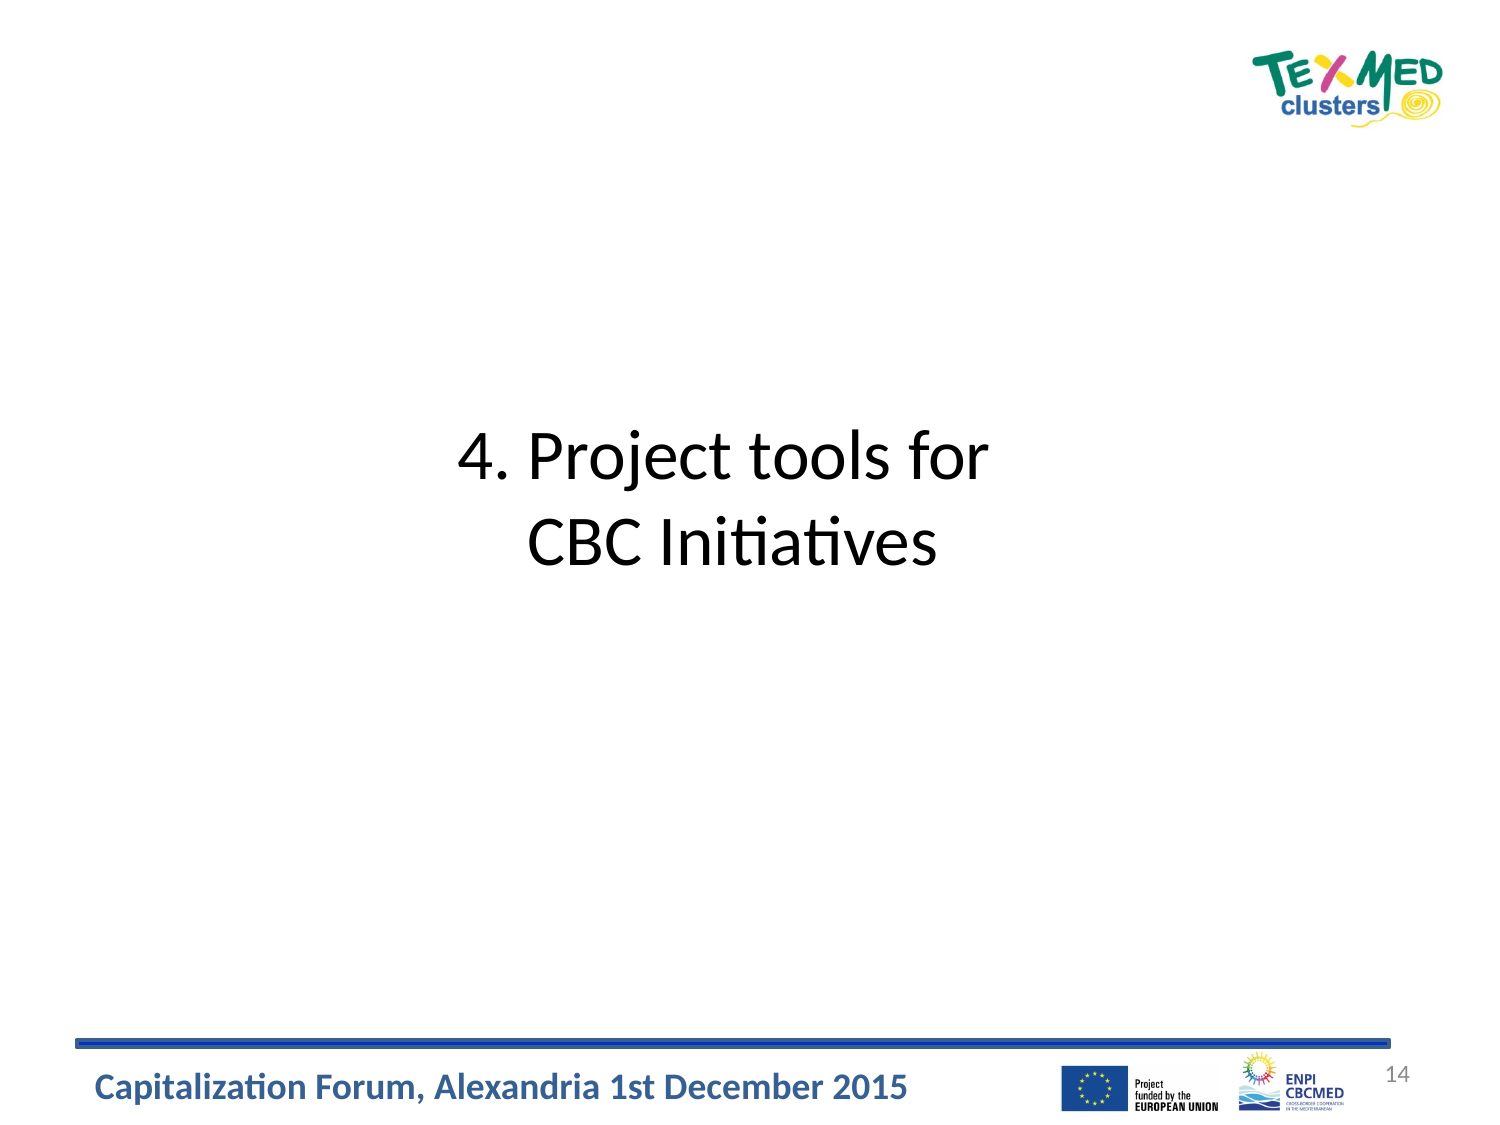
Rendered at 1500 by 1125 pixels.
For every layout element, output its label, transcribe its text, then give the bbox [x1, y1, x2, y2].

picture [1238, 1051, 1344, 1111]
picture [1245, 42, 1447, 134]
picture [1060, 1065, 1219, 1112]
title 4. Project tools for CBC Initiatives [57, 400, 1408, 588]
slide_number 14 [1074, 1042, 1425, 1103]
text_box [75, 1038, 1391, 1049]
text_box Capitalization Forum, Alexandria 1st December 2015 [79, 1054, 925, 1115]
